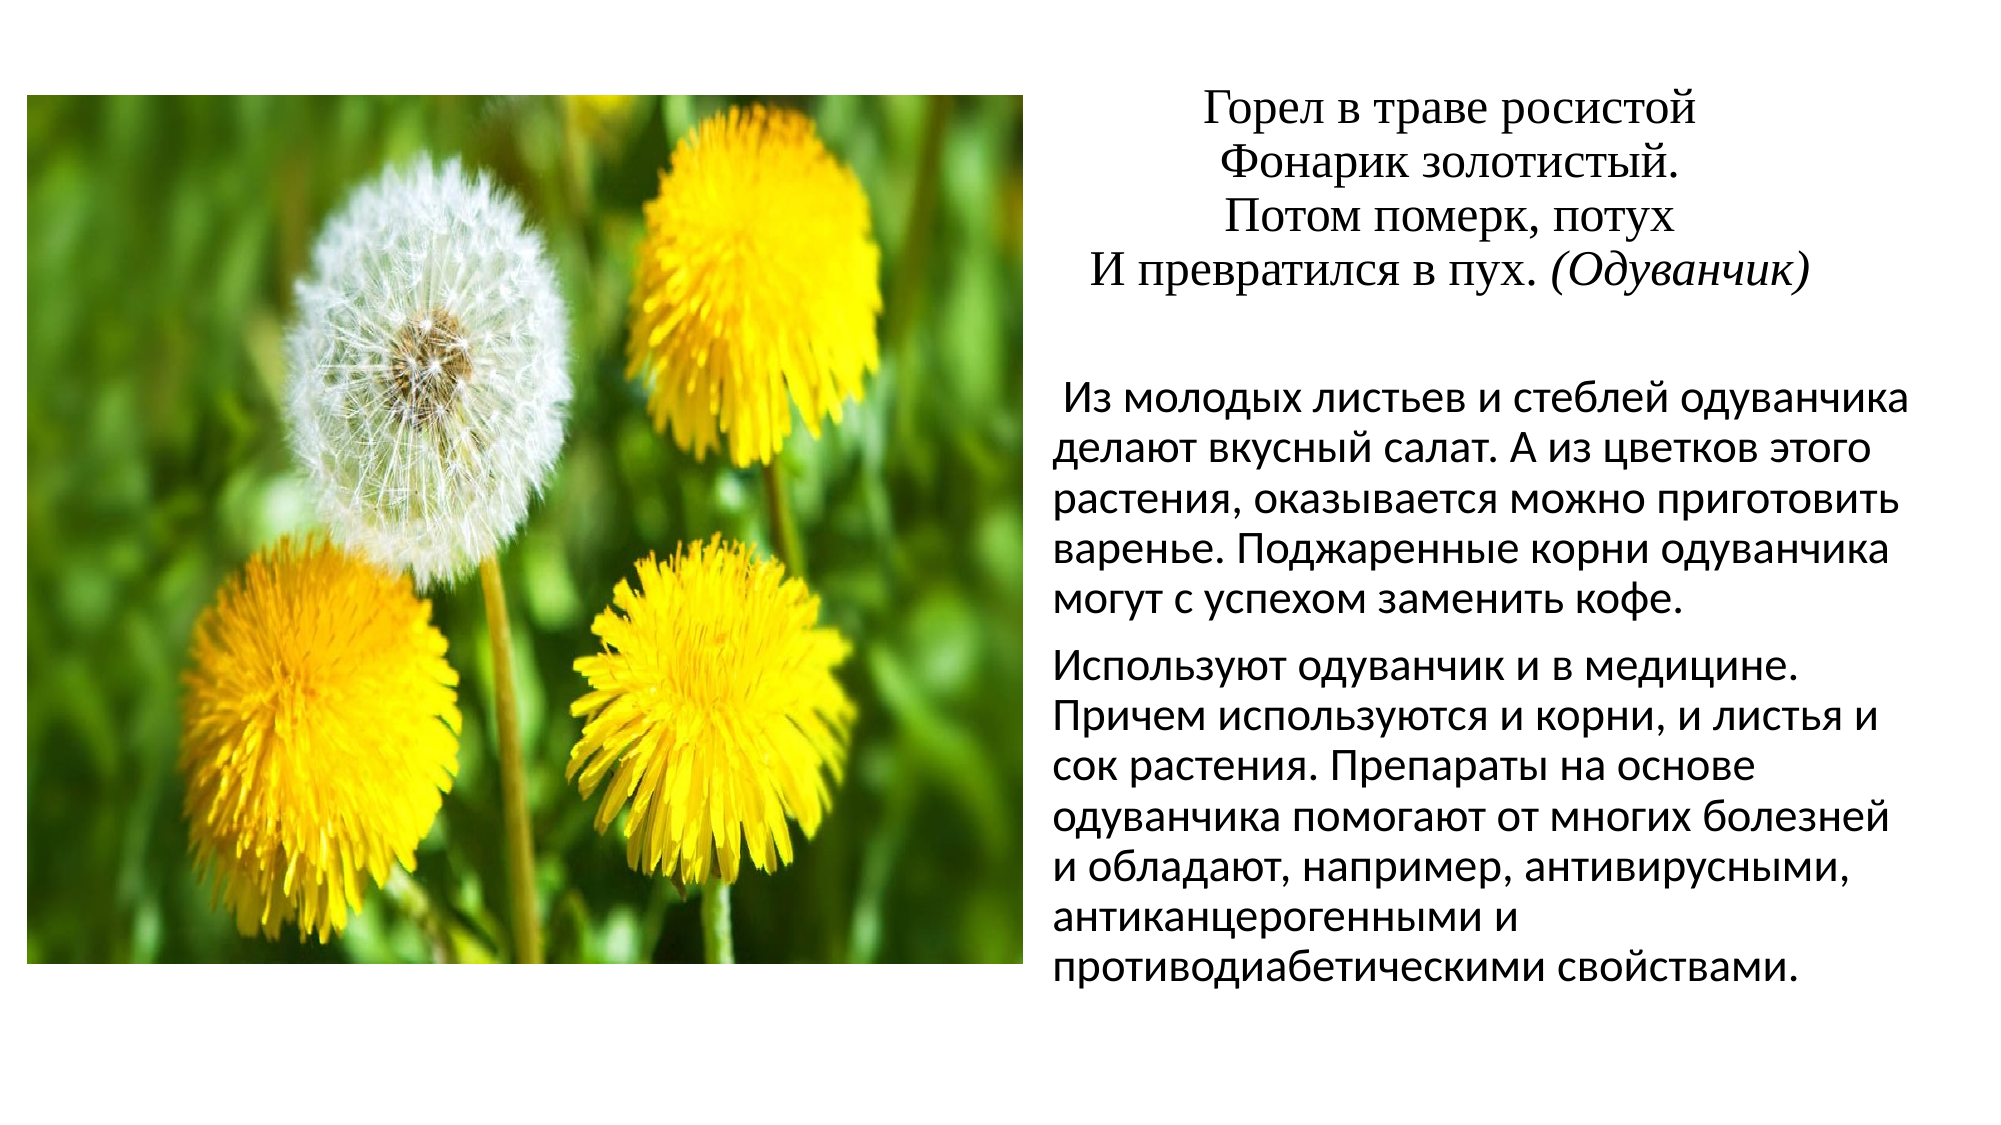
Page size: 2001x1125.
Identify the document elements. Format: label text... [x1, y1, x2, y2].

picture [27, 95, 1023, 964]
list Из молодых листьев и стеблей одуванчика делают вкусный салат. А из цветков этого растения, оказывается можно приготовить варенье. Поджаренные корни одуванчика могут с успехом заменить кофе. Используют одуванчик и в медицине. Причем используются и корни, и листья и сок растения. Препараты на основе одуванчика помогают от многих болезней и обладают, например, антивирусными, антиканцерогенными и противодиабетическими свойствами. [1037, 365, 1941, 1014]
title Горел в траве росистой Фонарик золотистый. Потом померк, потух И превратился в пух. (Одуванчик) [1037, 79, 1863, 298]
